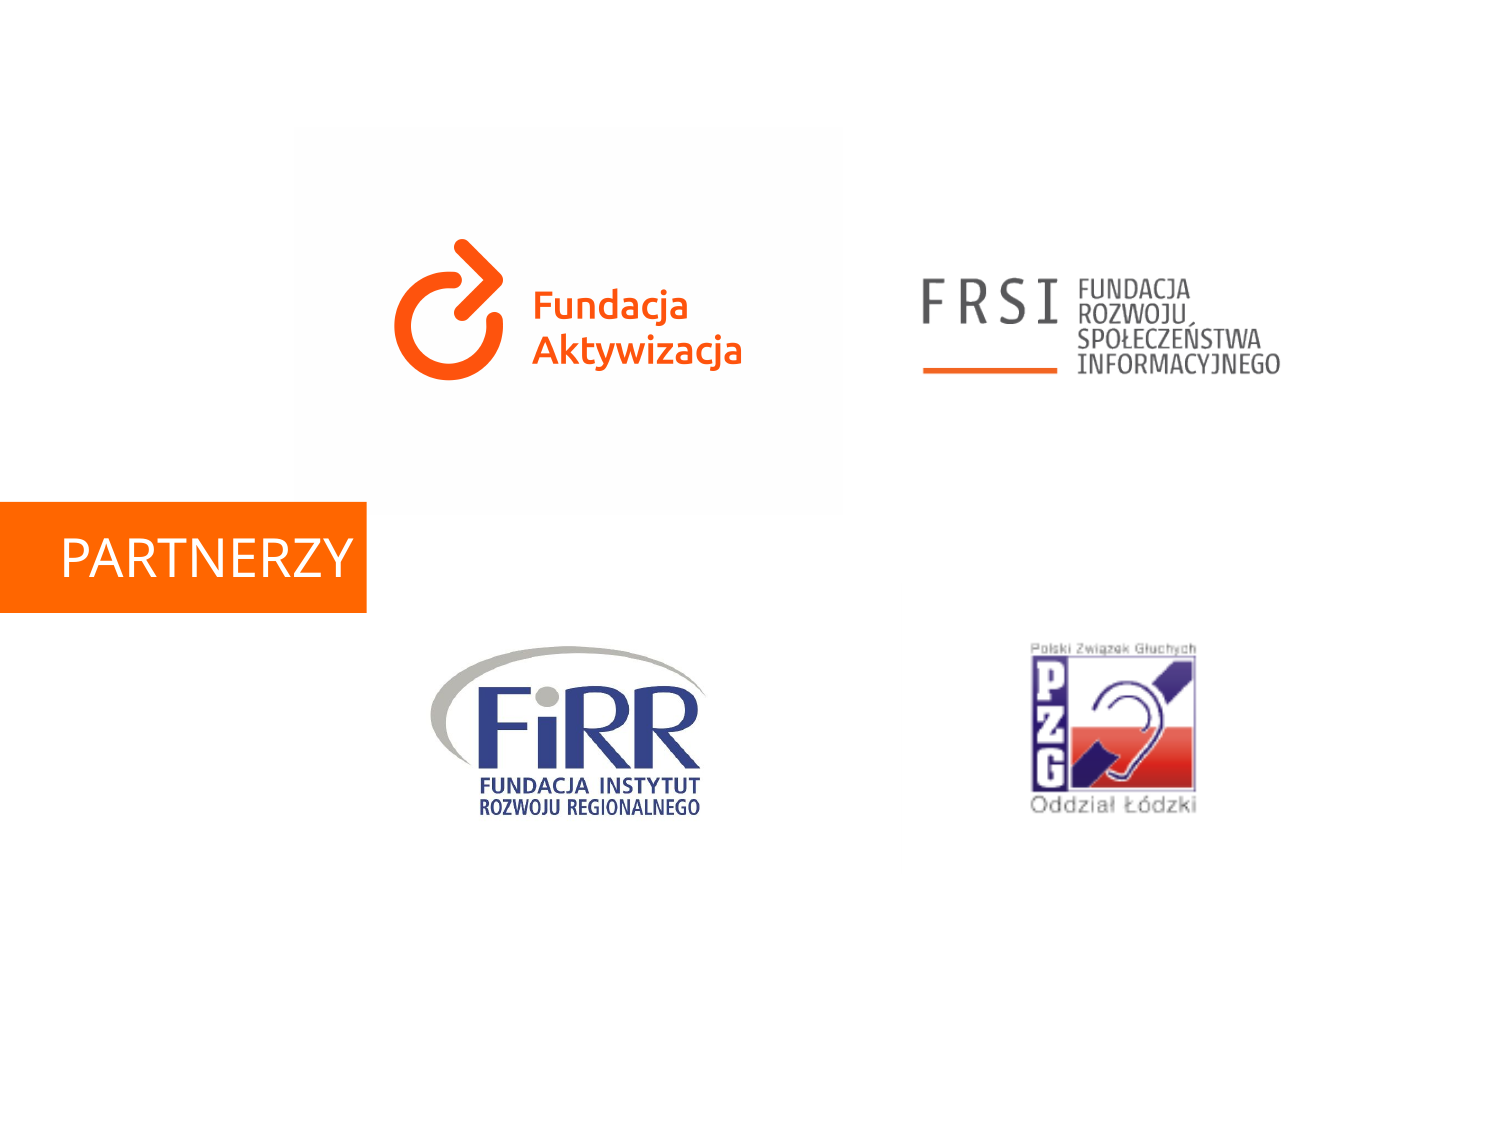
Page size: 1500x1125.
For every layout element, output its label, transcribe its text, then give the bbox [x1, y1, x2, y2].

picture [873, 230, 1332, 426]
list PARTNERZY [0, 501, 367, 613]
picture [899, 583, 1332, 874]
picture [294, 127, 843, 516]
picture [417, 635, 720, 822]
